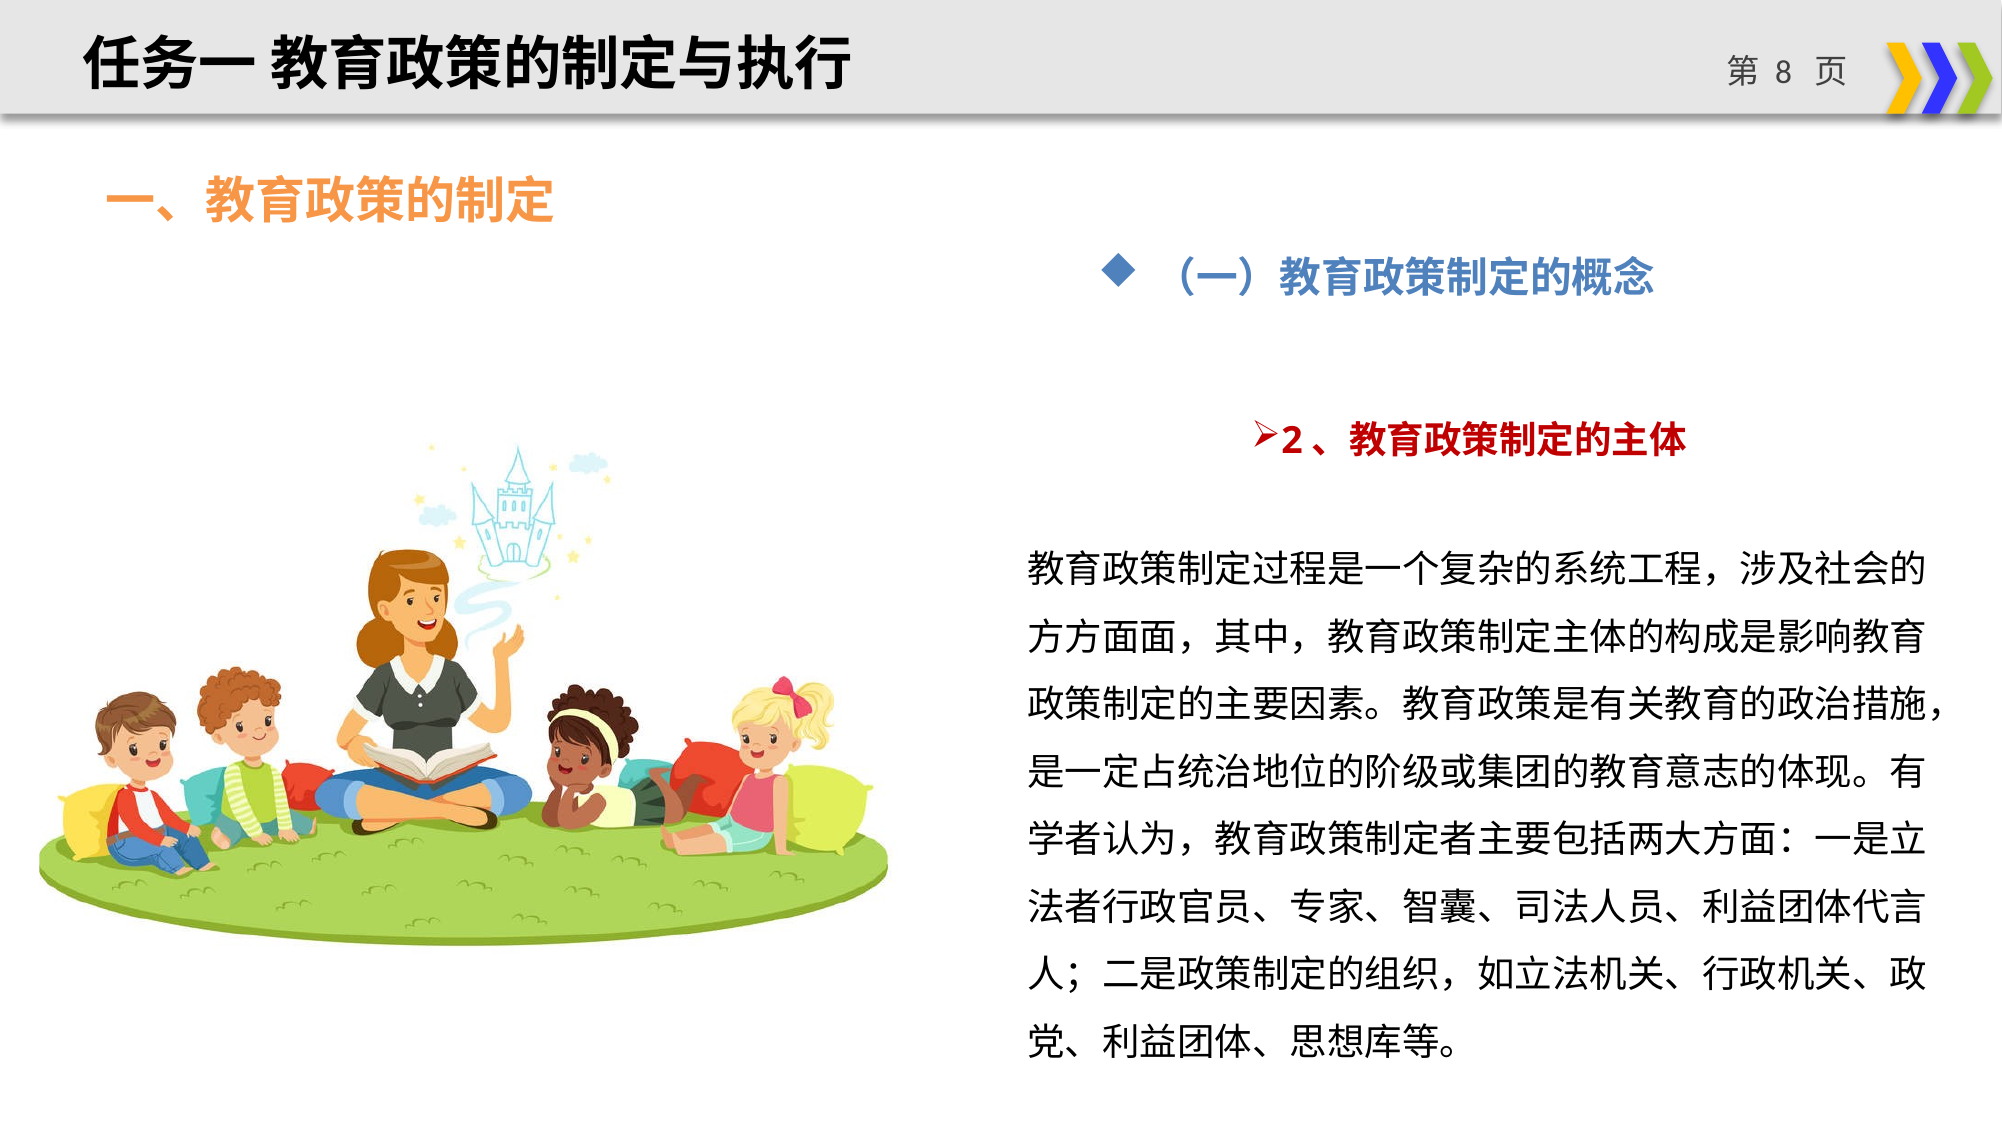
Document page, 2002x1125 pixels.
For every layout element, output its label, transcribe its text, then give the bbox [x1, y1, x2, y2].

text_box 教育政策制定过程是一个复杂的系统工程，涉及社会的方方面面，其中，教育政策制定主体的构成是影响教育政策制定的主要因素。教育政策是有关教育的政治措施，是一定占统治地位的阶级或集团的教育意志的体现。有学者认为，教育政策制定者主要包括两大方面：一是立法者行政官员、专家、智囊、司法人员、利益团体代言人；二是政策制定的组织，如立法机关、行政机关、政党、利益团体、思想库等。 [1012, 515, 1973, 1070]
text_box 2、教育政策制定的主体 [1236, 408, 1847, 469]
text_box （一）教育政策制定的概念 [1083, 243, 1917, 309]
text_box 任务一 教育政策的制定与执行 [67, 19, 1008, 104]
text_box 一、教育政策的制定 [90, 160, 806, 236]
picture [39, 432, 897, 982]
